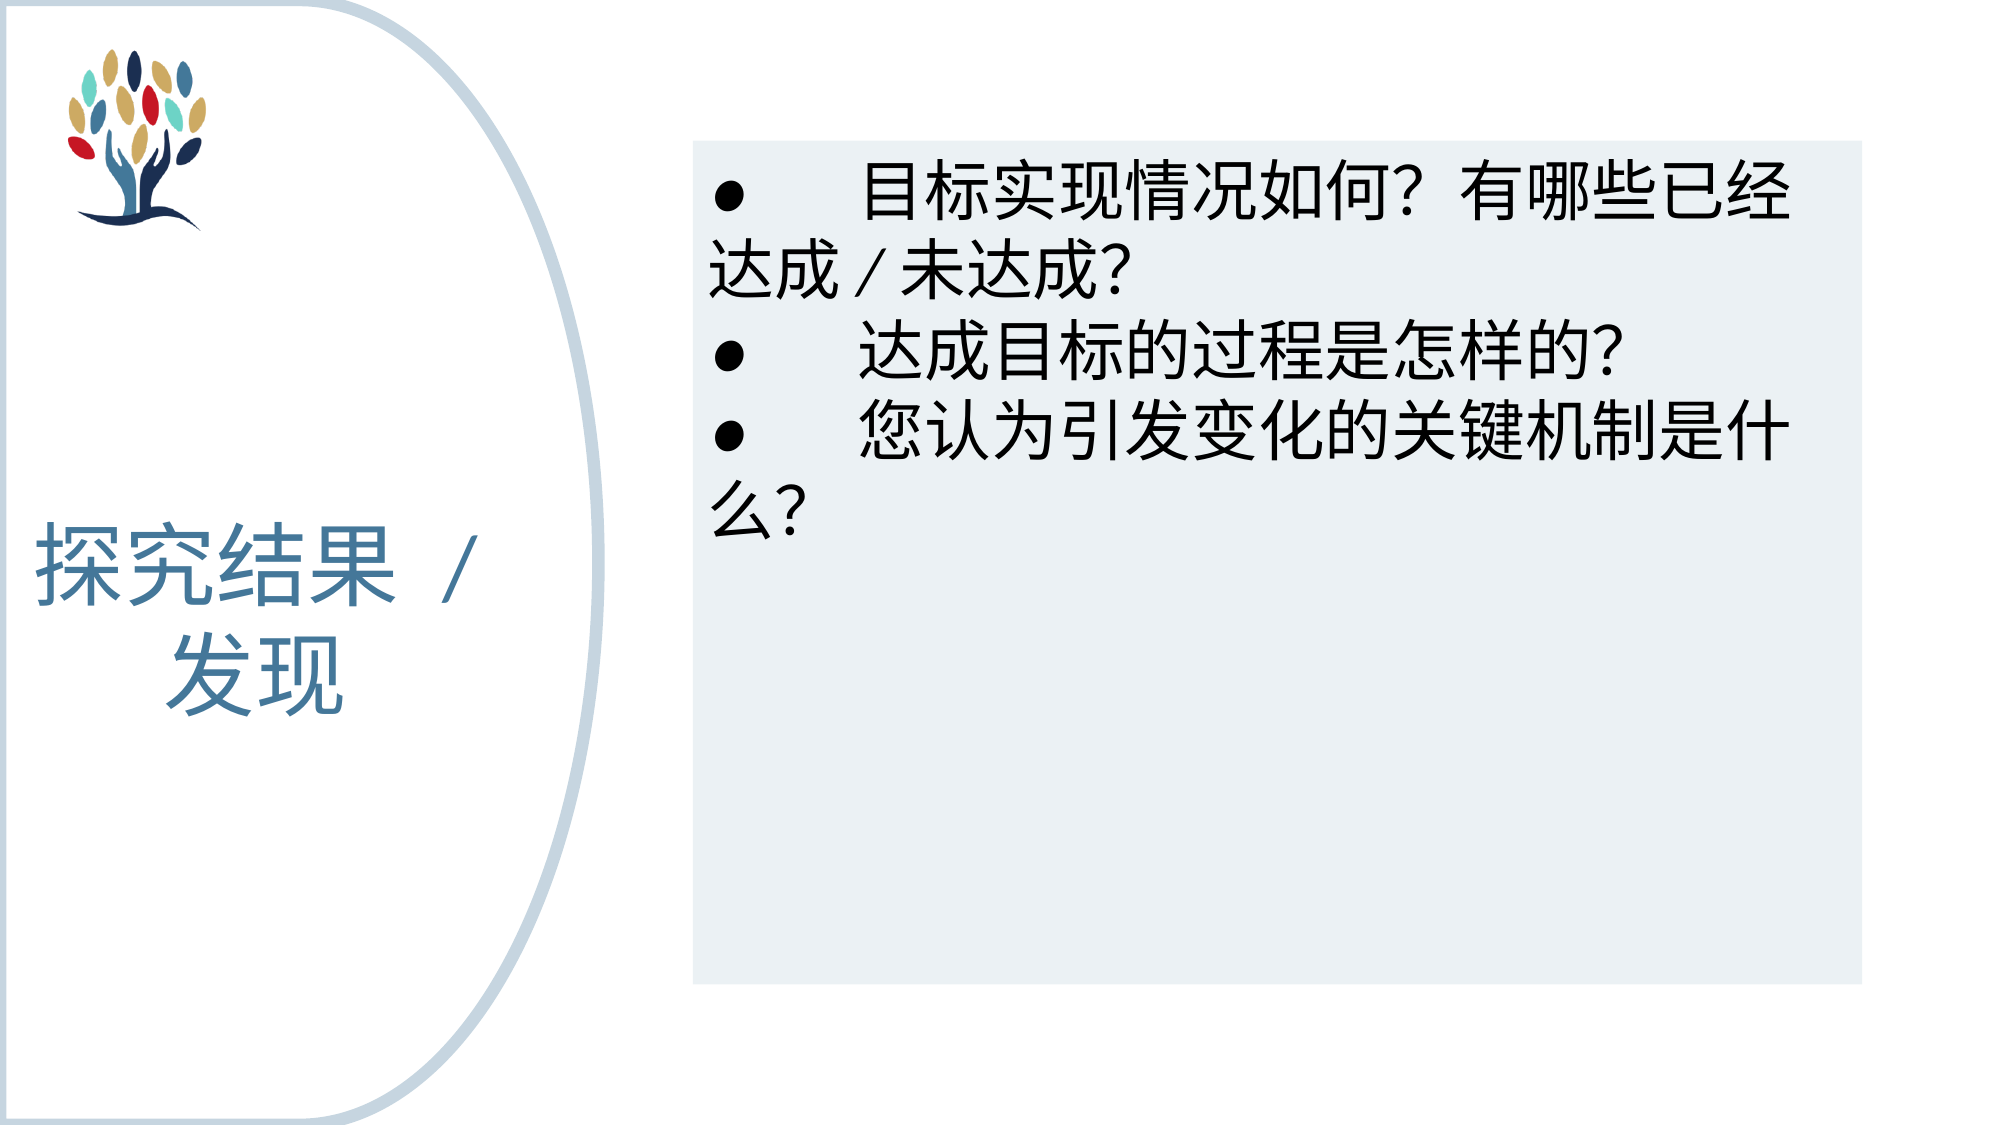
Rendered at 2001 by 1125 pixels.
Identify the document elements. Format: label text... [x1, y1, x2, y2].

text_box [0, 0, 599, 1125]
list ● 目标实现情况如何？有哪些已经达成/未达成？ ● 达成目标的过程是怎样的？ ● 您认为引发变化的关键机制是什么？ [692, 140, 1863, 985]
